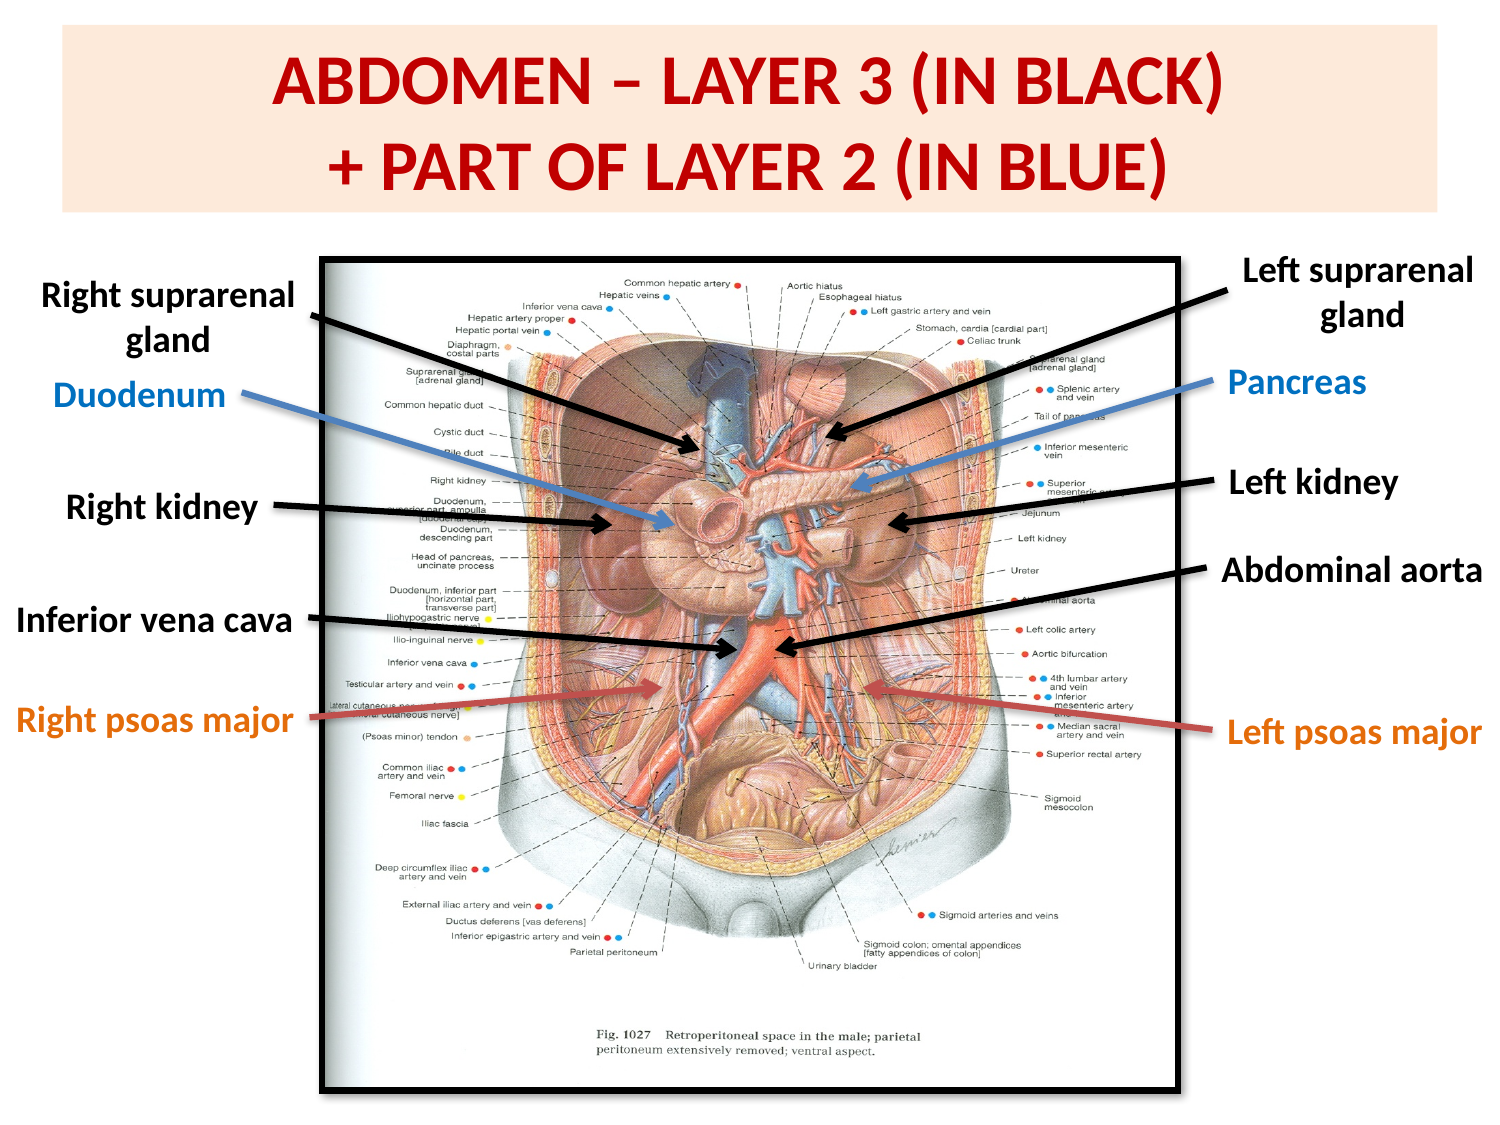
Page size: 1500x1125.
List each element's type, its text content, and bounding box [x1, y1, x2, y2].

text_box Right kidney [51, 474, 274, 535]
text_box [309, 617, 738, 651]
text_box Right suprarenal gland [26, 262, 311, 368]
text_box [310, 687, 663, 719]
text_box Inferior vena cava [1, 587, 309, 648]
text_box Left suprarenal gland [1227, 237, 1498, 343]
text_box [824, 290, 1226, 438]
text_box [242, 392, 676, 526]
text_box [311, 315, 701, 451]
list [324, 262, 1176, 1088]
text_box Right psoas major [1, 687, 310, 748]
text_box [849, 447, 1213, 488]
text_box Left psoas major [1212, 699, 1498, 760]
text_box Pancreas [1230, 349, 1382, 410]
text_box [774, 567, 1206, 651]
text_box Abdominal aorta [1206, 537, 1499, 598]
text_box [862, 687, 1211, 731]
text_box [887, 480, 1213, 526]
title ABDOMEN – LAYER 3 (IN BLACK) + PART OF LAYER 2 (IN BLUE) [62, 24, 1438, 213]
text_box Left kidney [1216, 449, 1414, 510]
text_box Duodenum [38, 368, 242, 423]
